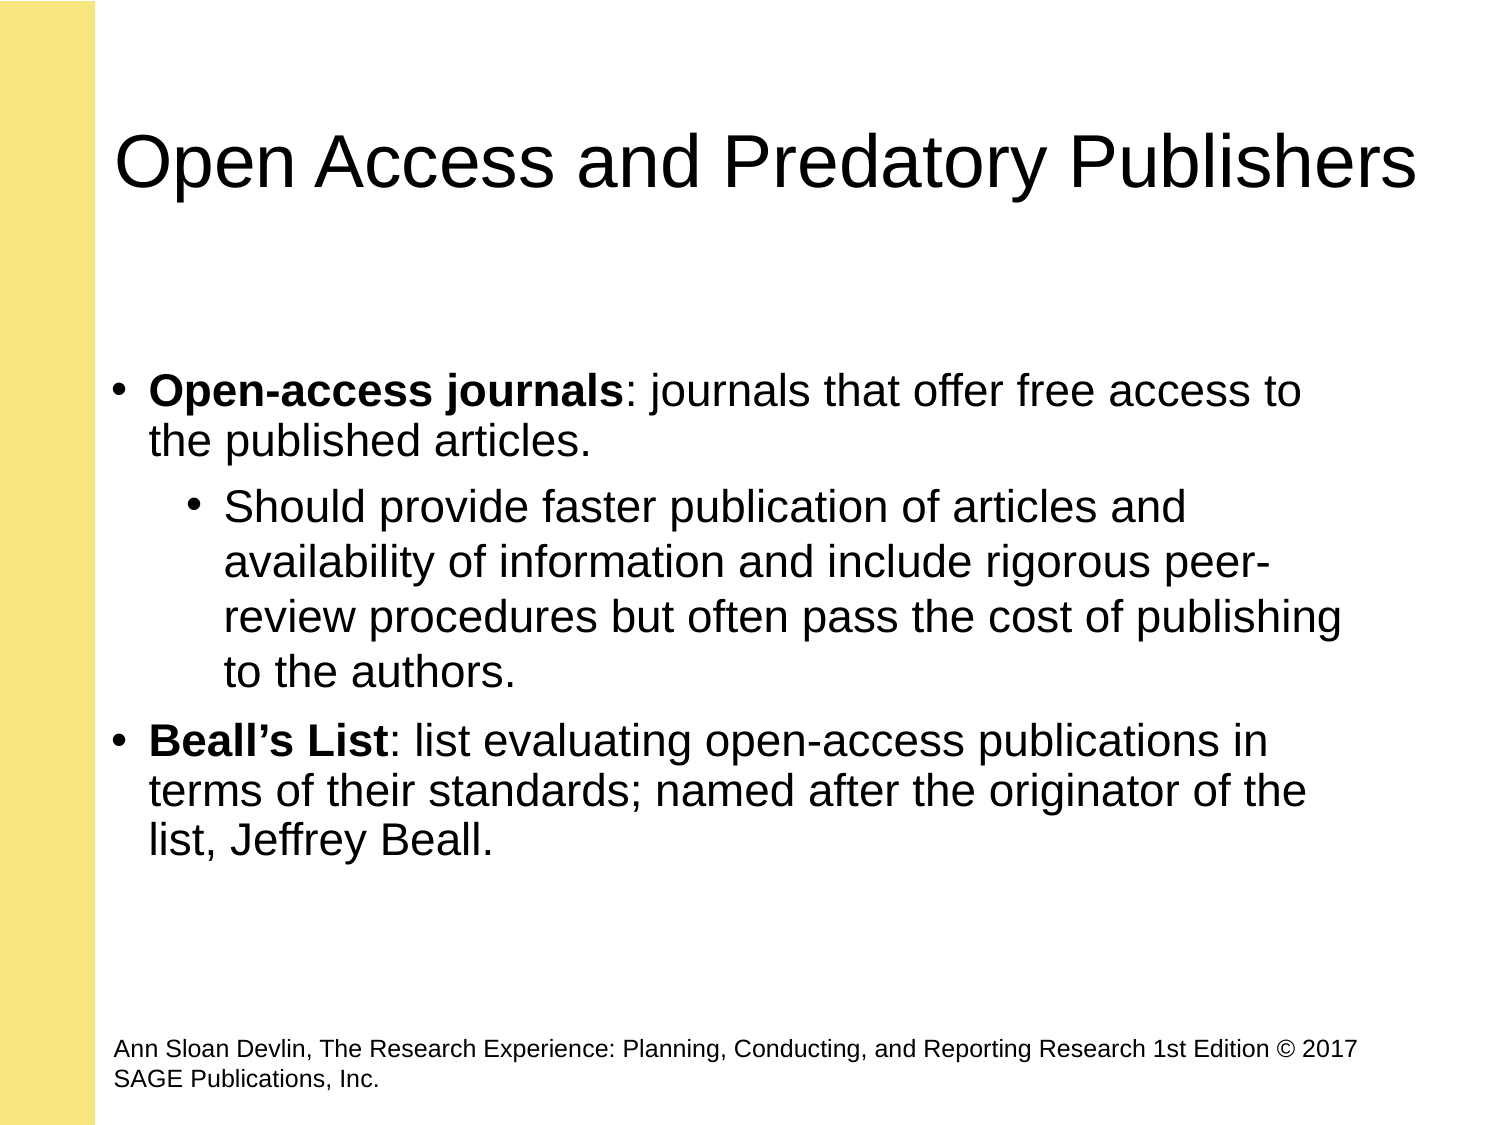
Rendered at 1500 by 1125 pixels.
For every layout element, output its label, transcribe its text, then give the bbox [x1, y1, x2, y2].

title Open Access and Predatory Publishers [99, 101, 1441, 225]
picture [0, 1, 96, 1125]
list Open-access journals: journals that offer free access to the published articles. Should provide faster publication of articles and availability of information and include rigorous peer-review procedures but often pass the cost of publishing to the authors. Beall’s List: list evaluating open-access publications in terms of their standards; named after the originator of the list, Jeffrey Beall. [96, 359, 1394, 861]
